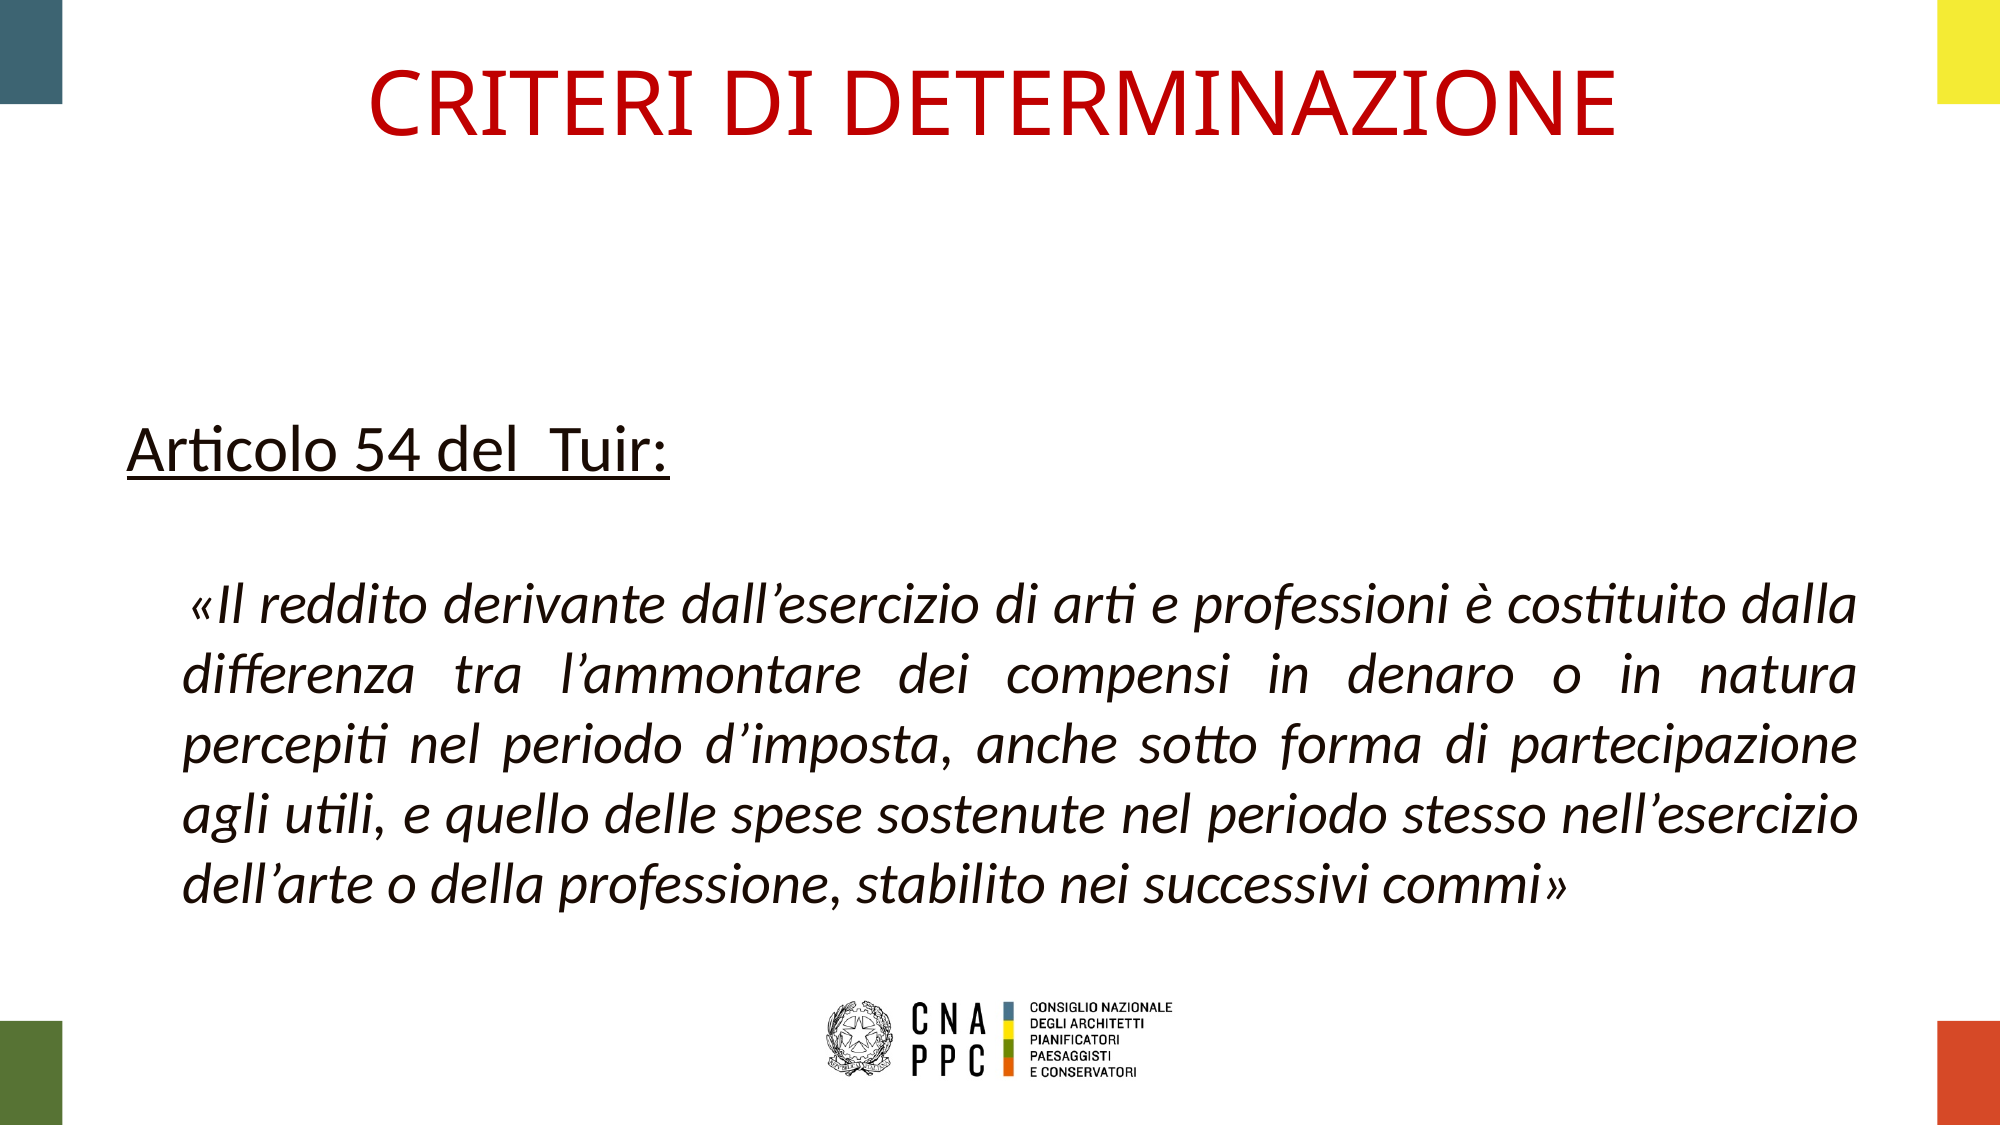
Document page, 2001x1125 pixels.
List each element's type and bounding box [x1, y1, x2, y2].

text_box [0, 0, 2000, 1125]
